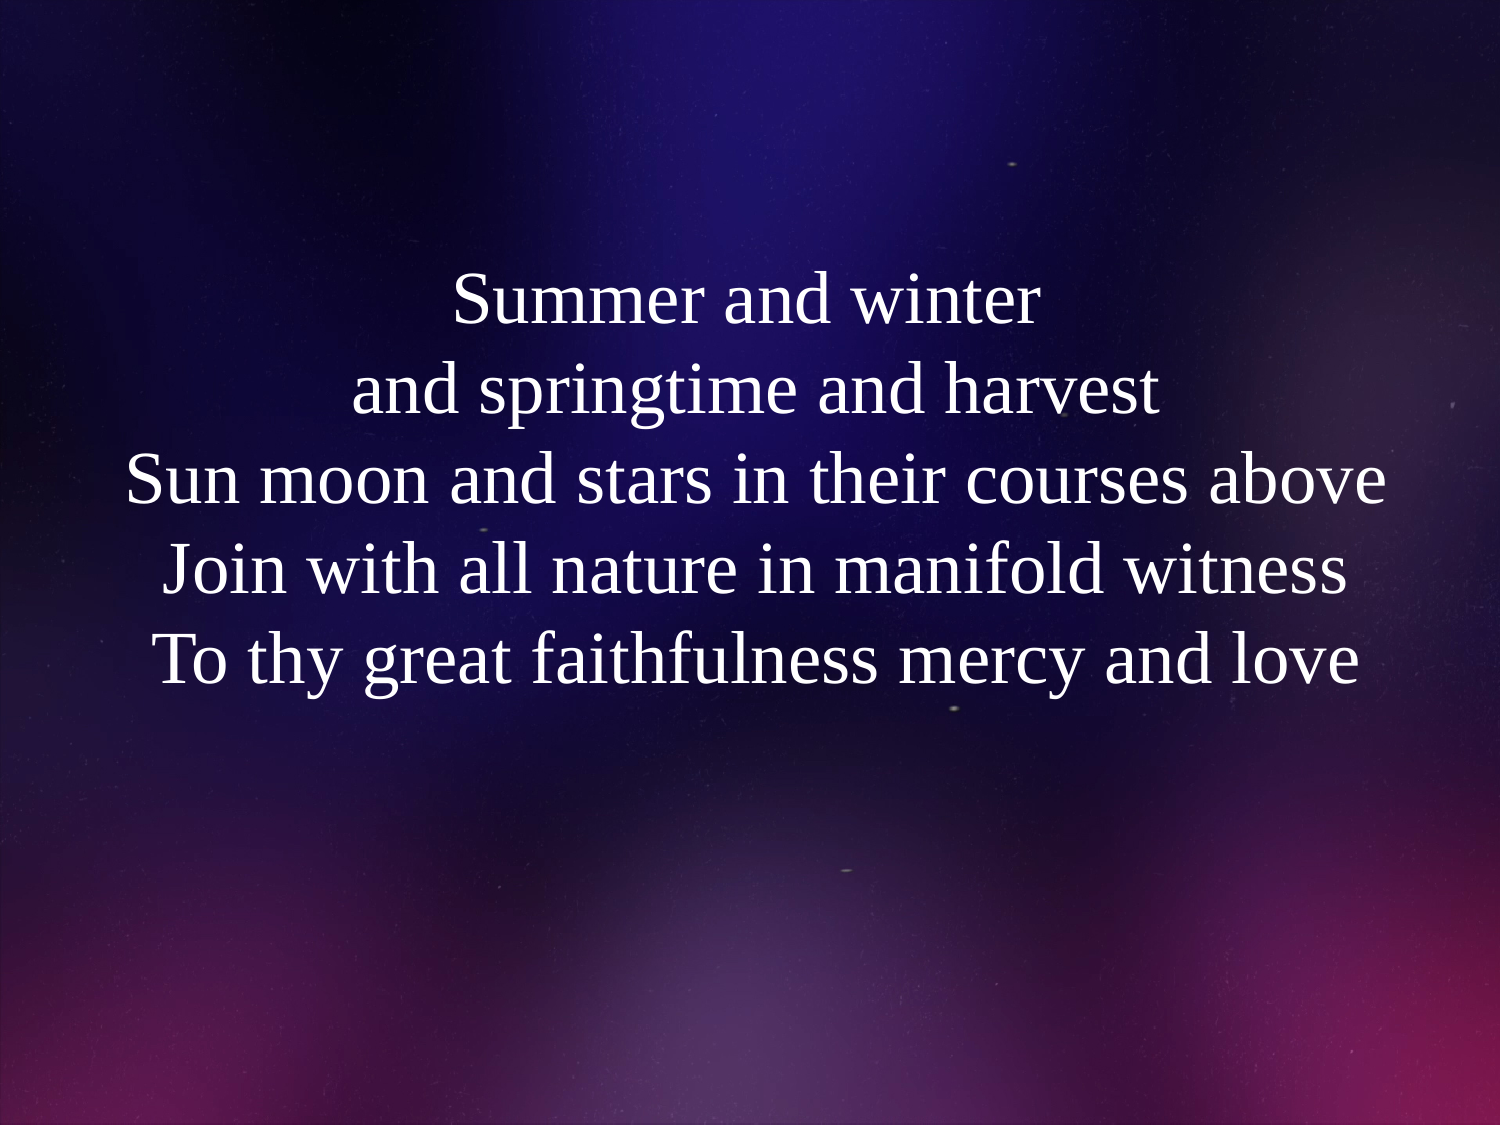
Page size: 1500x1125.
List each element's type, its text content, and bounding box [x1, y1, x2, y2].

picture [0, 0, 1500, 1125]
title Summer and winter and springtime and harvest Sun moon and stars in their courses above Join with all nature in manifold witness To thy great faithfulness mercy and love [75, 425, 1438, 613]
